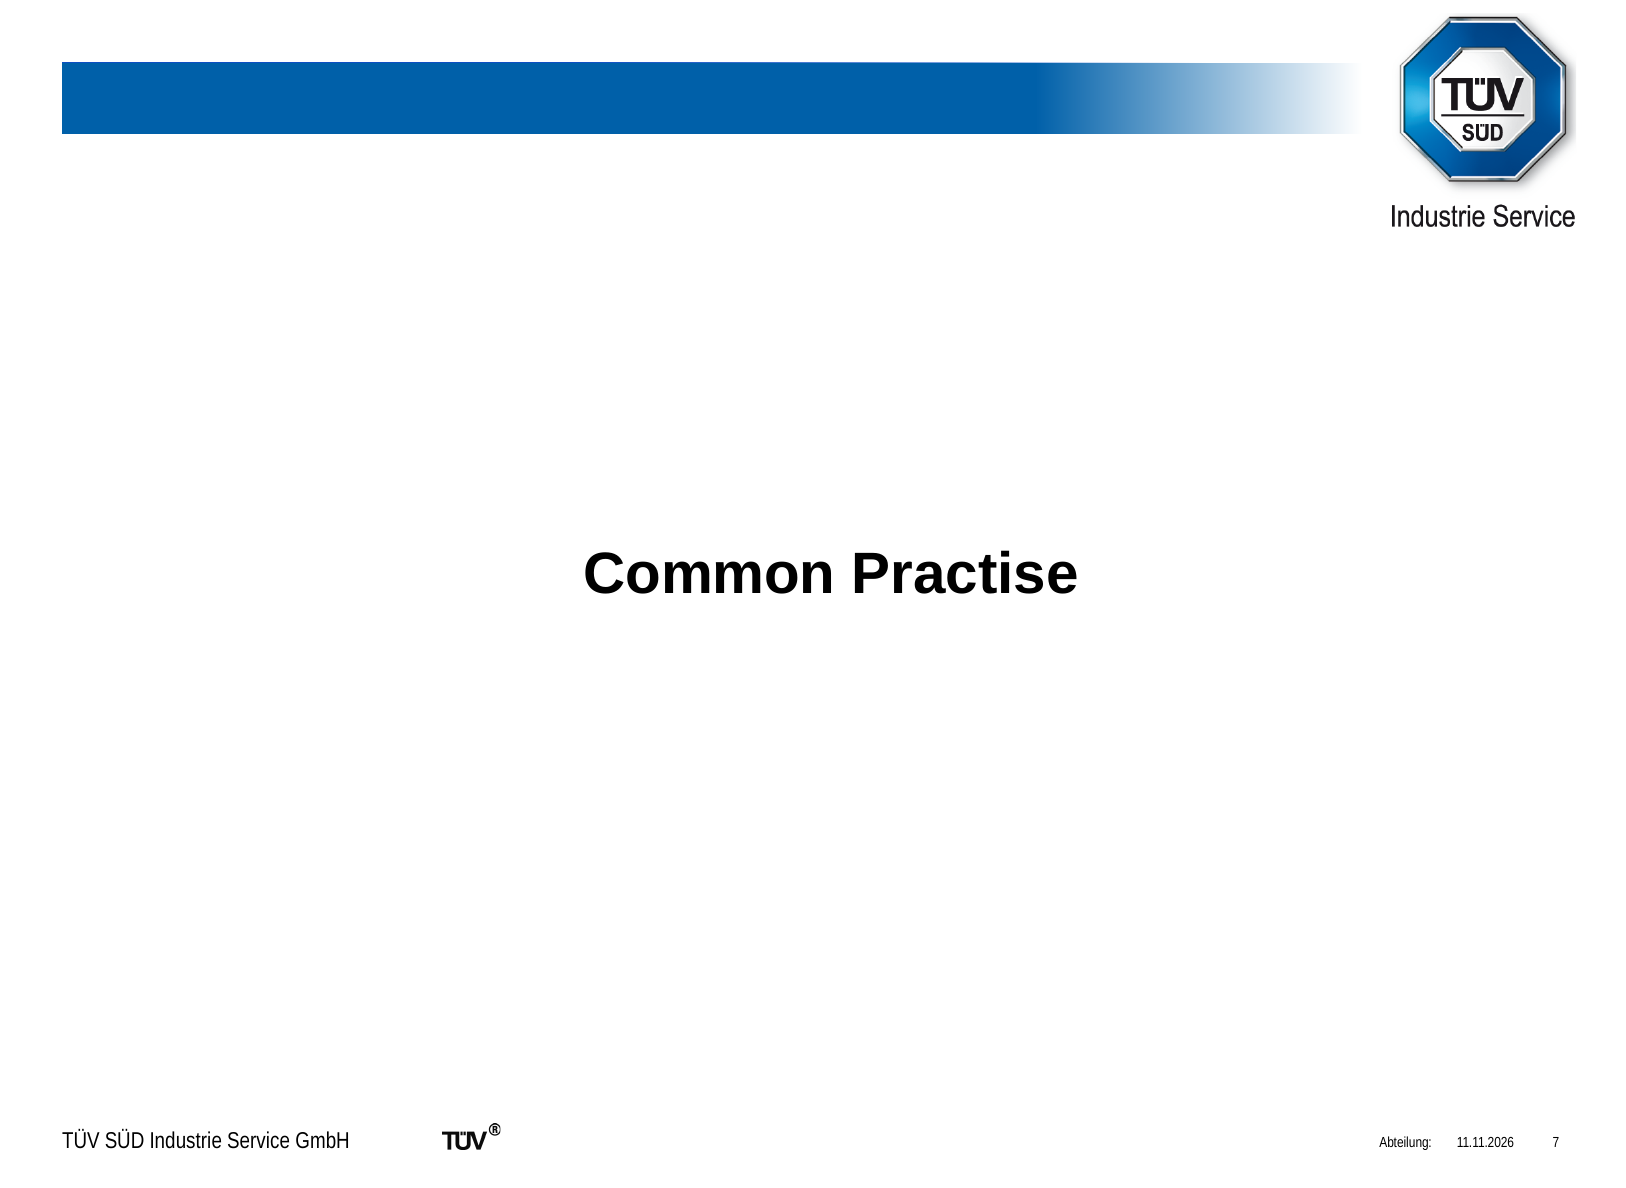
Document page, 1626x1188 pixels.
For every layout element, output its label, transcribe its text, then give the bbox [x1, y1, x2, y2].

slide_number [1449, 1124, 1514, 1161]
list Common Practise [99, 256, 1563, 1065]
footer Abteilung: [585, 1124, 1449, 1161]
slide_number 7 [1514, 1124, 1576, 1161]
picture [62, 62, 1381, 134]
